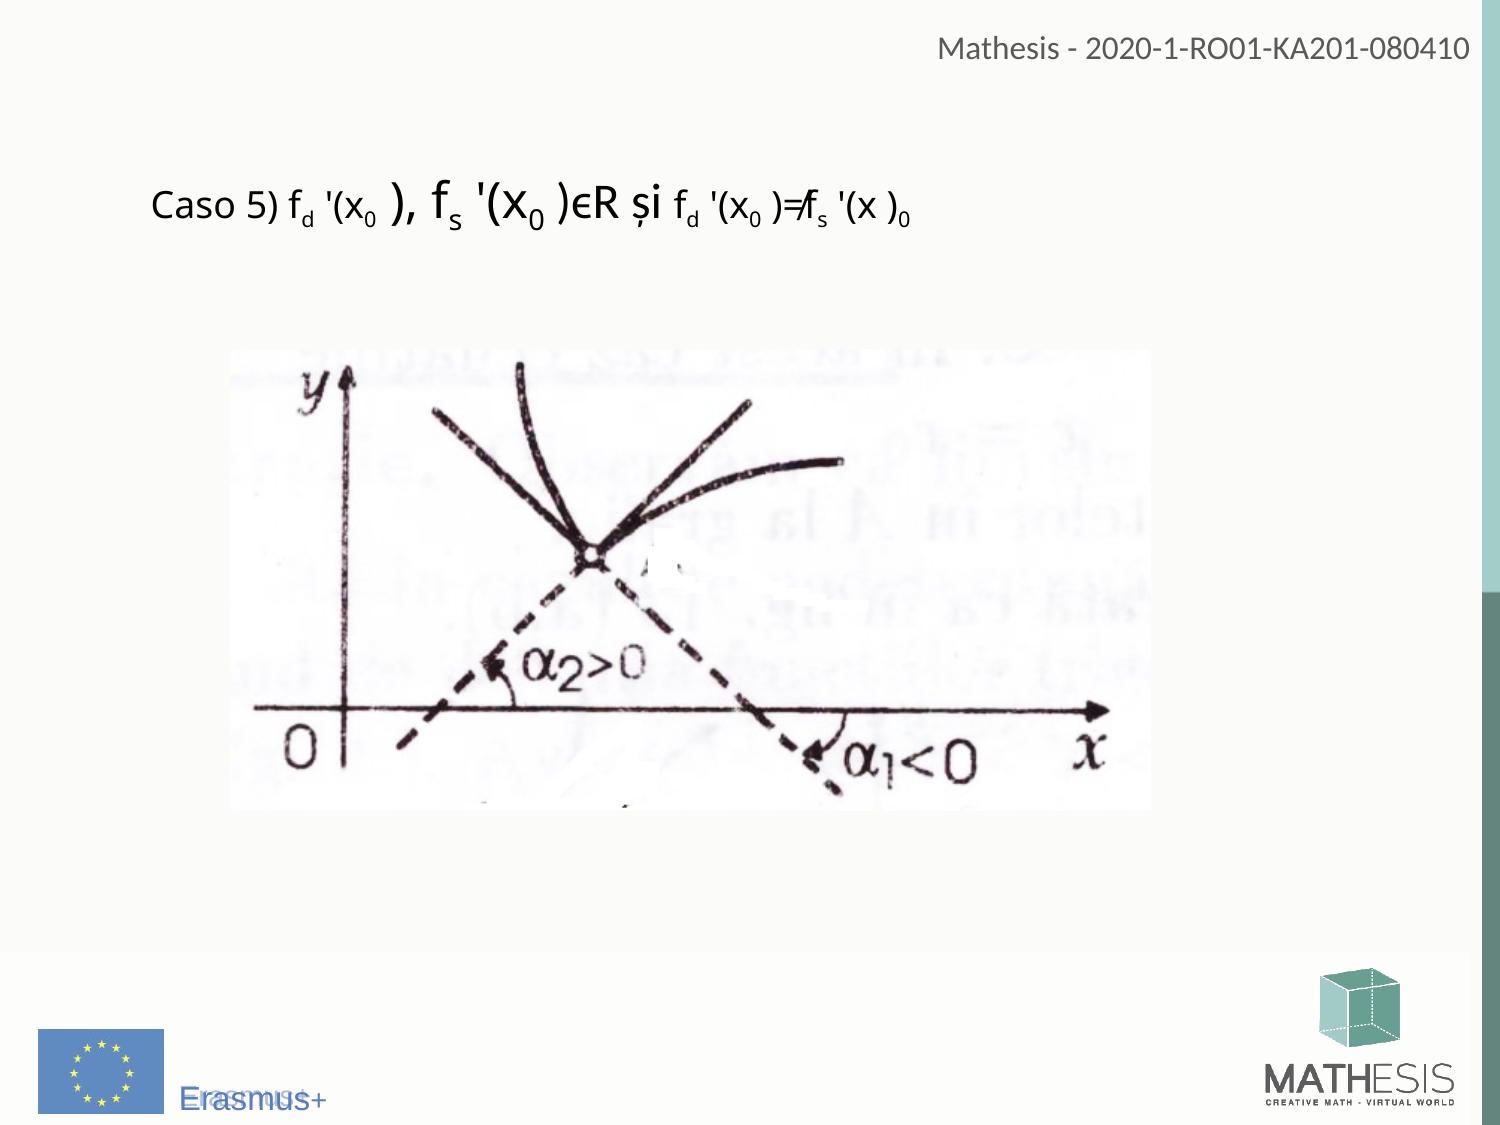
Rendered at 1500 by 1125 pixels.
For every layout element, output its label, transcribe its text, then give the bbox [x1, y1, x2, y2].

picture [229, 349, 1152, 811]
text_box Caso 5) fd '(x0 ), fs '(x0 )ϵR și fd '(x0 )≠fs '(x )0 [135, 160, 987, 245]
